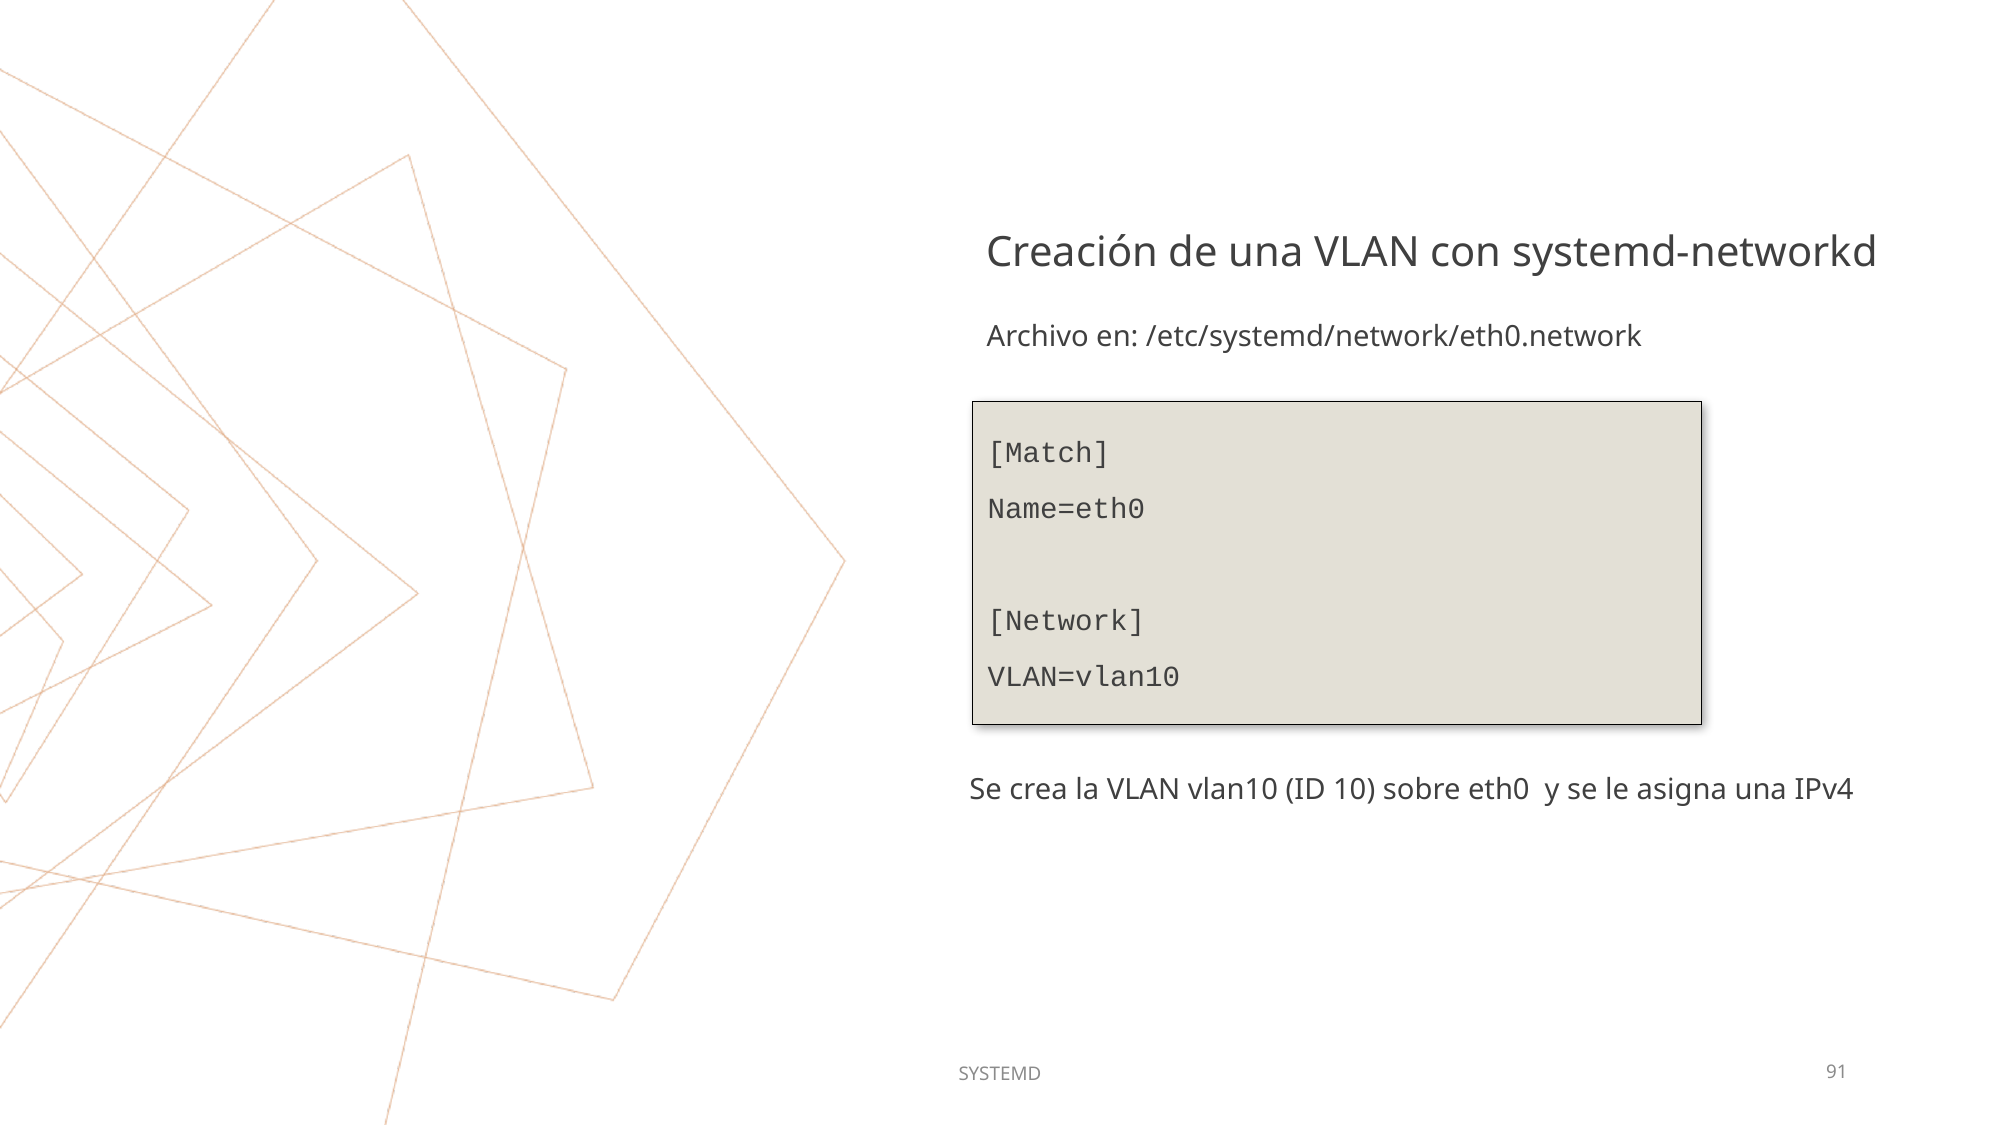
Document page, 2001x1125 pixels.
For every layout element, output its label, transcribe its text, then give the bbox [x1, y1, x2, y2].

slide_number 91 [1412, 1042, 1863, 1103]
text_box Archivo en: /etc/systemd/network/eth0.network [971, 309, 1947, 372]
text_box Creación de una VLAN con systemd-networkd [971, 217, 1913, 309]
footer SYSTEMD [662, 1042, 1338, 1103]
text_box Se crea la VLAN vlan10 (ID 10) sobre eth0 y se le asigna una IPv4 [954, 762, 1930, 825]
picture [0, 0, 893, 1125]
text_box [Match] Name=eth0 [Network] VLAN=vlan10 [972, 401, 1702, 725]
